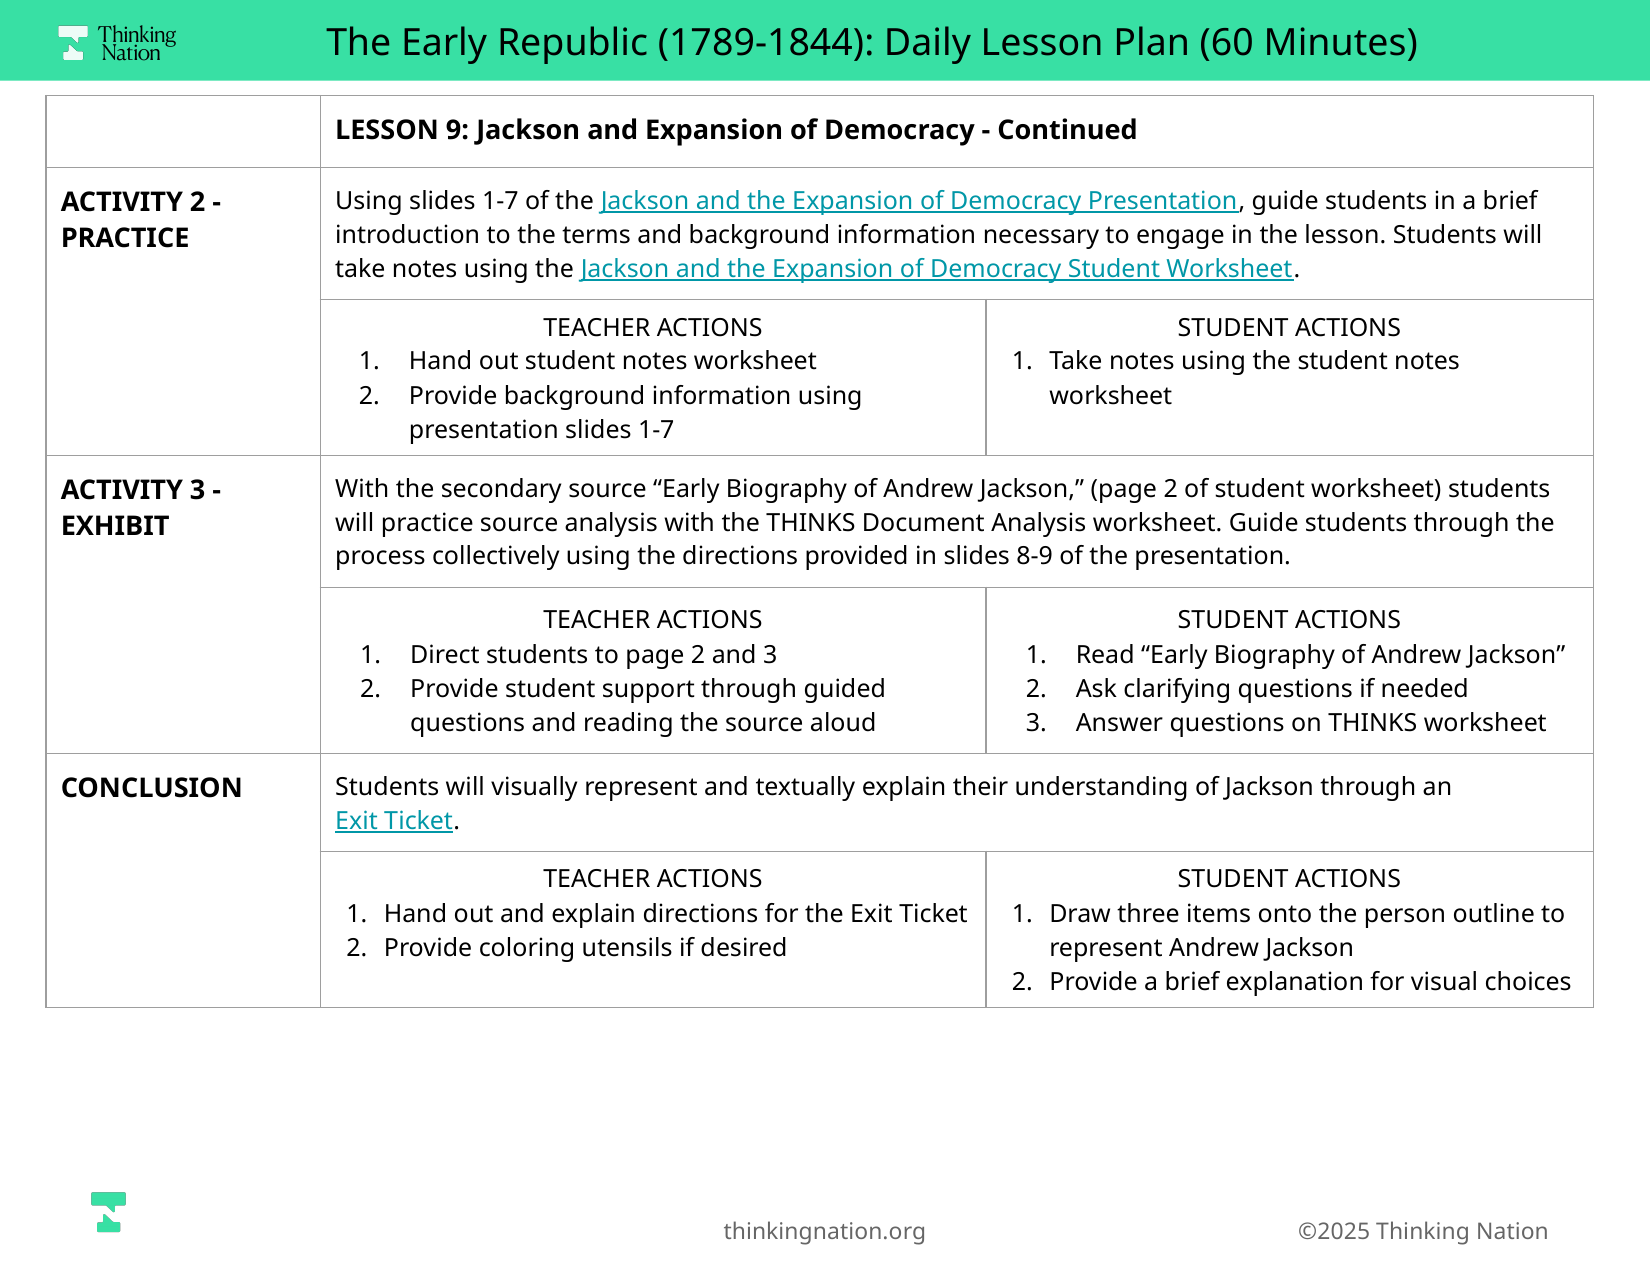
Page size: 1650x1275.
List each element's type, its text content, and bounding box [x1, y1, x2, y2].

table_cell With the secondary source “Early Biography of Andrew Jackson,” (page 2 of student worksheet) students will practice source analysis with the THINKS Document Analysis worksheet. Guide students through the process collectively using the directions provided in slides 8-9 of the presentation. [321, 456, 1593, 587]
text_box ©2025 Thinking Nation [1174, 1200, 1566, 1240]
text_box The Early Republic (1789-1844): Daily Lesson Plan (60 Minutes) [0, 0, 1650, 81]
table_cell STUDENT ACTIONS Read “Early Biography of Andrew Jackson” Ask clarifying questions if needed Answer questions on THINKS worksheet [987, 588, 1593, 753]
table_header LESSON 9: Jackson and Expansion of Democracy - Continued [321, 96, 1593, 167]
table_cell TEACHER ACTIONS Hand out and explain directions for the Exit Ticket Provide coloring utensils if desired [321, 852, 985, 1007]
table_cell STUDENT ACTIONS Take notes using the student notes worksheet [987, 300, 1593, 455]
table_cell CONCLUSION [47, 754, 320, 1007]
picture [80, 1184, 136, 1240]
table_cell Students will visually represent and textually explain their understanding of Jackson through an Exit Ticket. [321, 754, 1593, 851]
table_cell STUDENT ACTIONS Draw three items onto the person outline to represent Andrew Jackson Provide a brief explanation for visual choices [987, 852, 1593, 1007]
table_cell ACTIVITY 2 - PRACTICE [47, 168, 320, 455]
table_cell ACTIVITY 3 - EXHIBIT [47, 456, 320, 753]
table_cell Using slides 1-7 of the Jackson and the Expansion of Democracy Presentation, guide students in a brief introduction to the terms and background information necessary to engage in the lesson. Students will take notes using the Jackson and the Expansion of Democracy Student Worksheet. [321, 168, 1593, 299]
table_cell TEACHER ACTIONS Hand out student notes worksheet Provide background information using presentation slides 1-7 [321, 300, 985, 455]
table_header [47, 96, 320, 167]
picture [45, 14, 180, 85]
text_box thinkingnation.org [629, 1200, 1021, 1240]
table_cell TEACHER ACTIONS Direct students to page 2 and 3 Provide student support through guided questions and reading the source aloud [321, 588, 985, 753]
